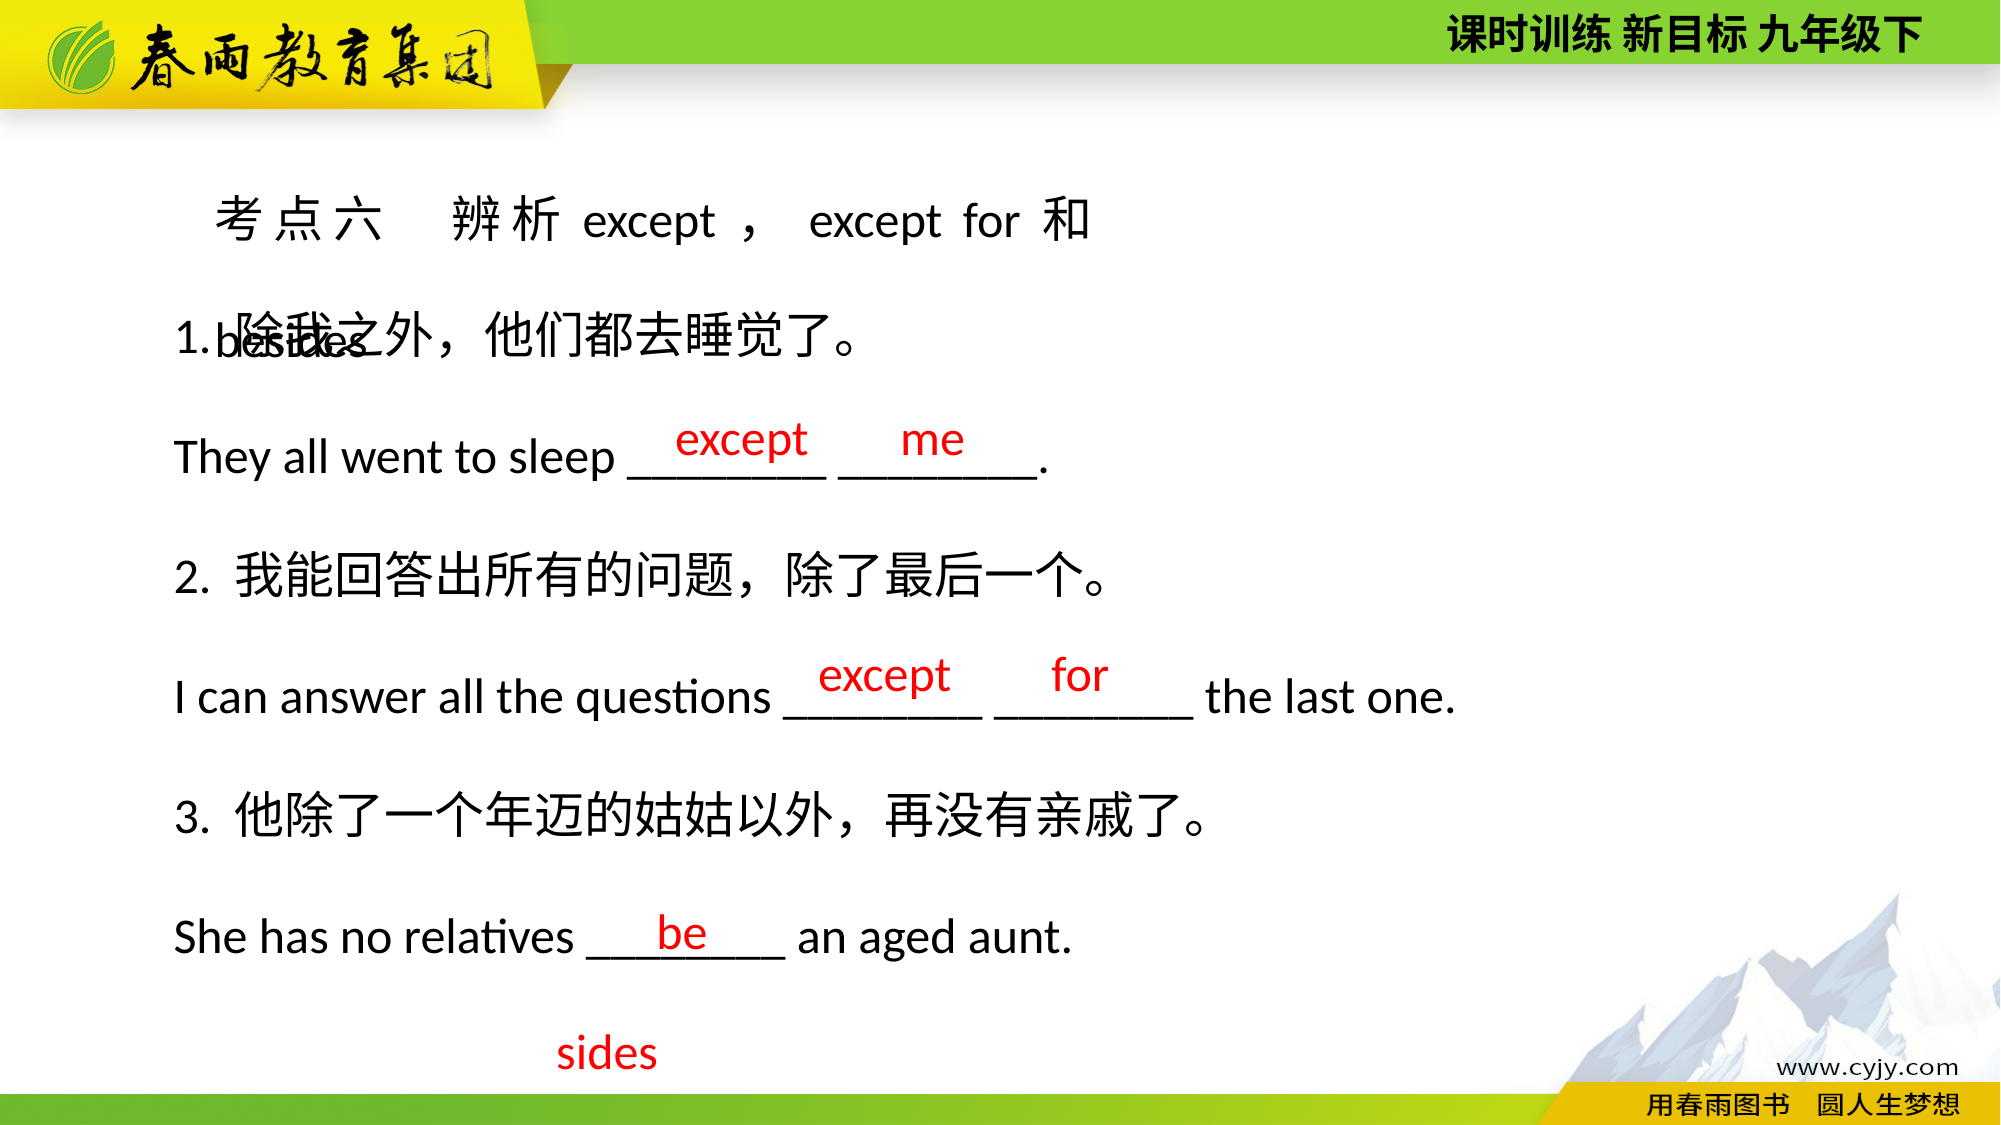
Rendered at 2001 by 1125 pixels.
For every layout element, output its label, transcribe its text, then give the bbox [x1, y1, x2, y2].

text_box besides [541, 832, 725, 967]
text_box except [660, 397, 824, 473]
text_box 考点六 辨析except，except for和besides [199, 120, 1119, 236]
picture [0, 0, 2001, 1125]
text_box me [885, 397, 981, 473]
text_box 1. 除我之外，他们都去睡觉了。 They all went to sleep ________ ________. 2. 我能回答出所有的问题，除了最后一个。 I can answer all the questions ________ ________ the last one. 3. 他除了一个年迈的姑姑以外，再没有亲戚了。 She has no relatives ________ an aged aunt. [158, 236, 1889, 972]
text_box for [1036, 634, 1125, 709]
text_box except [803, 634, 967, 709]
